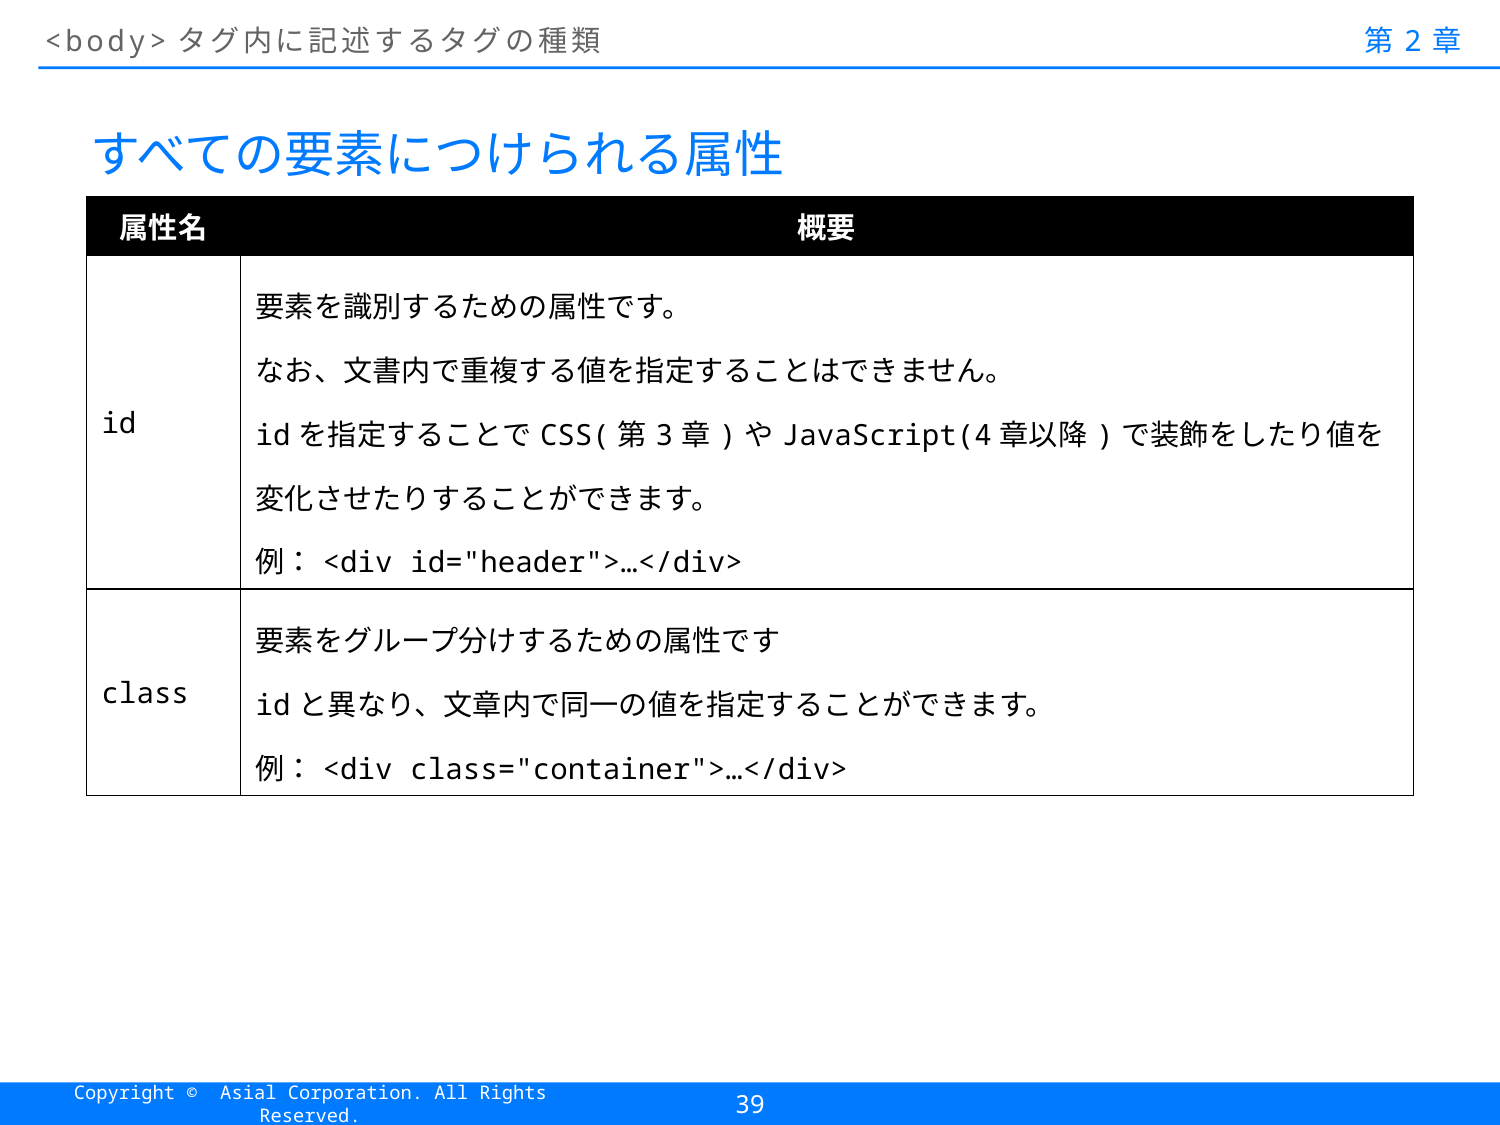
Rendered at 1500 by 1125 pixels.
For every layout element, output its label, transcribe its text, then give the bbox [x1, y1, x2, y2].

table_cell 要素をグループ分けするための属性です idと異なり、文章内で同一の値を指定することができます。 例：<div class="container">…</div> [241, 590, 1413, 795]
table_header 概要 [241, 197, 1413, 254]
list すべての要素につけられる属性 [75, 84, 1425, 988]
slide_number 39 [581, 1075, 919, 1125]
table_cell 要素を識別するための属性です。 なお、文書内で重複する値を指定することはできません。 idを指定することでCSS(第3章)やJavaScript(4章以降)で装飾をしたり値を変化させたりすることができます。 例：<div id="header">…</div> [241, 256, 1413, 588]
table_cell class [87, 590, 240, 795]
title <body>タグ内に記述するタグの種類 [29, 7, 702, 72]
list 第2章 [702, 7, 1477, 72]
table_cell id [87, 256, 240, 588]
table_header 属性名 [87, 197, 241, 254]
